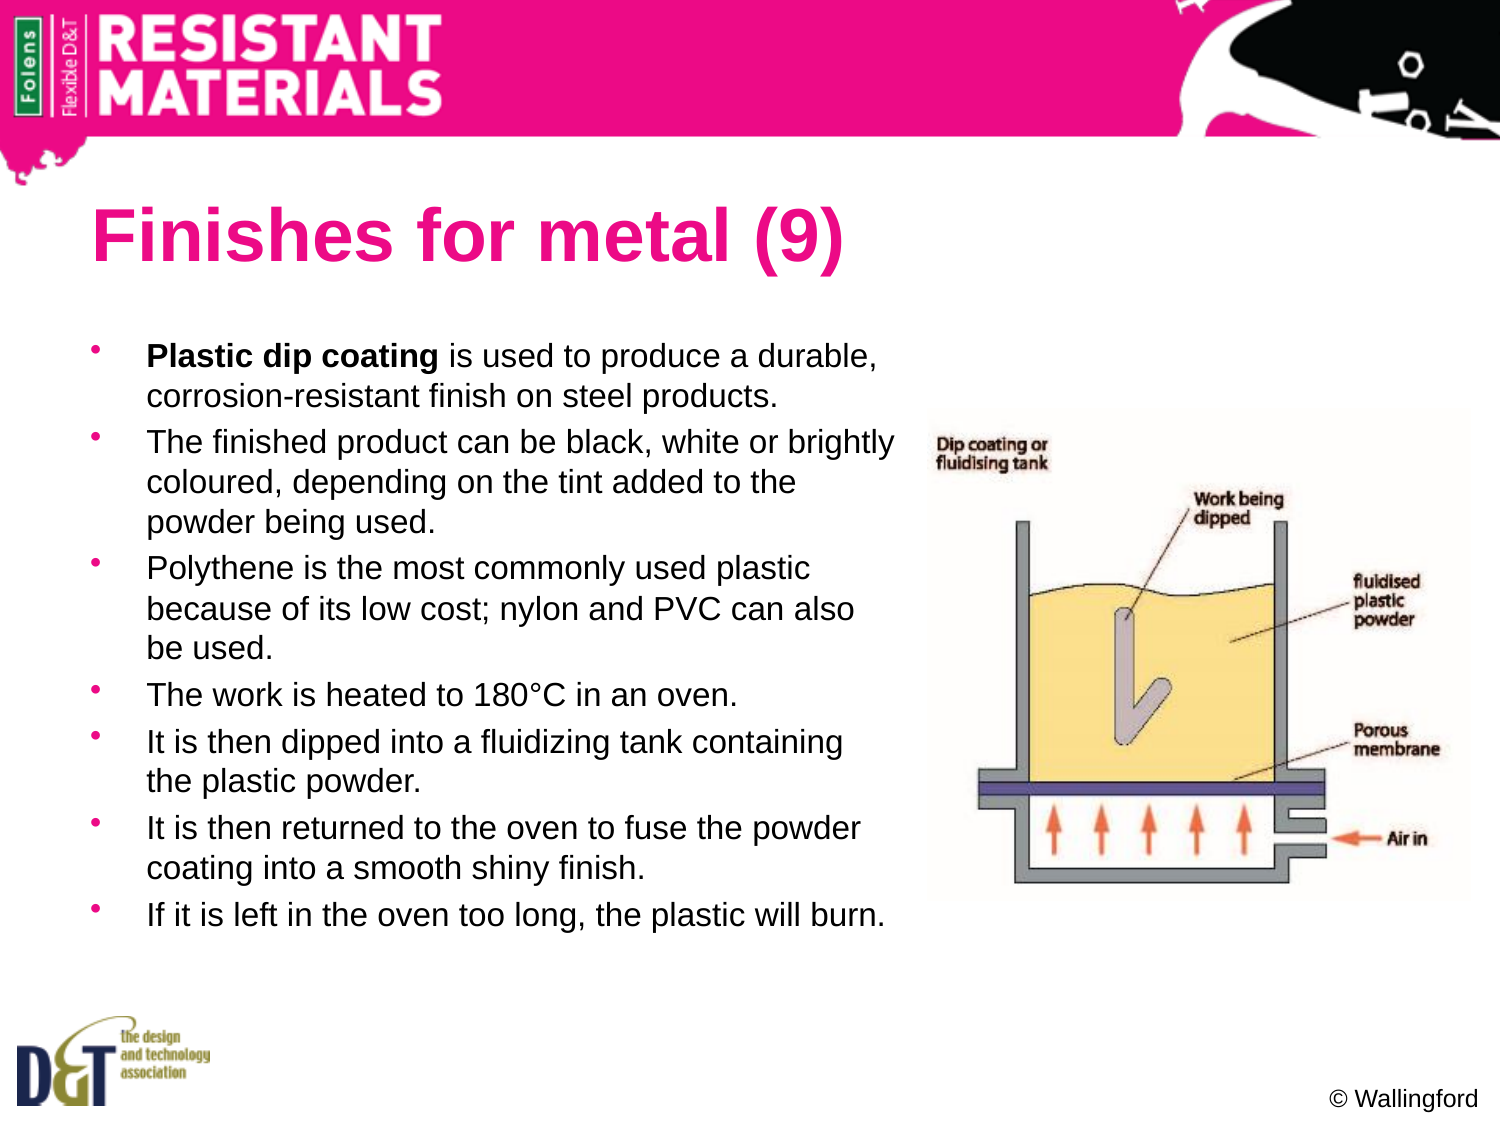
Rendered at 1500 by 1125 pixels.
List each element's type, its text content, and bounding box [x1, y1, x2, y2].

picture [0, 0, 1500, 1125]
text_box © Wallingford [1257, 1074, 1495, 1125]
list Plastic dip coating is used to produce a durable, corrosion-resistant finish on steel products. The finished product can be black, white or brightly coloured, depending on the tint added to the powder being used. Polythene is the most commonly used plastic because of its low cost; nylon and PVC can also be used. The work is heated to 180°C in an oven. It is then dipped into a fluidizing tank containing the plastic powder. It is then returned to the oven to fuse the powder coating into a smooth shiny finish. If it is left in the oven too long, the plastic will burn. [75, 326, 916, 1005]
title Finishes for metal (9) [76, 160, 1427, 301]
